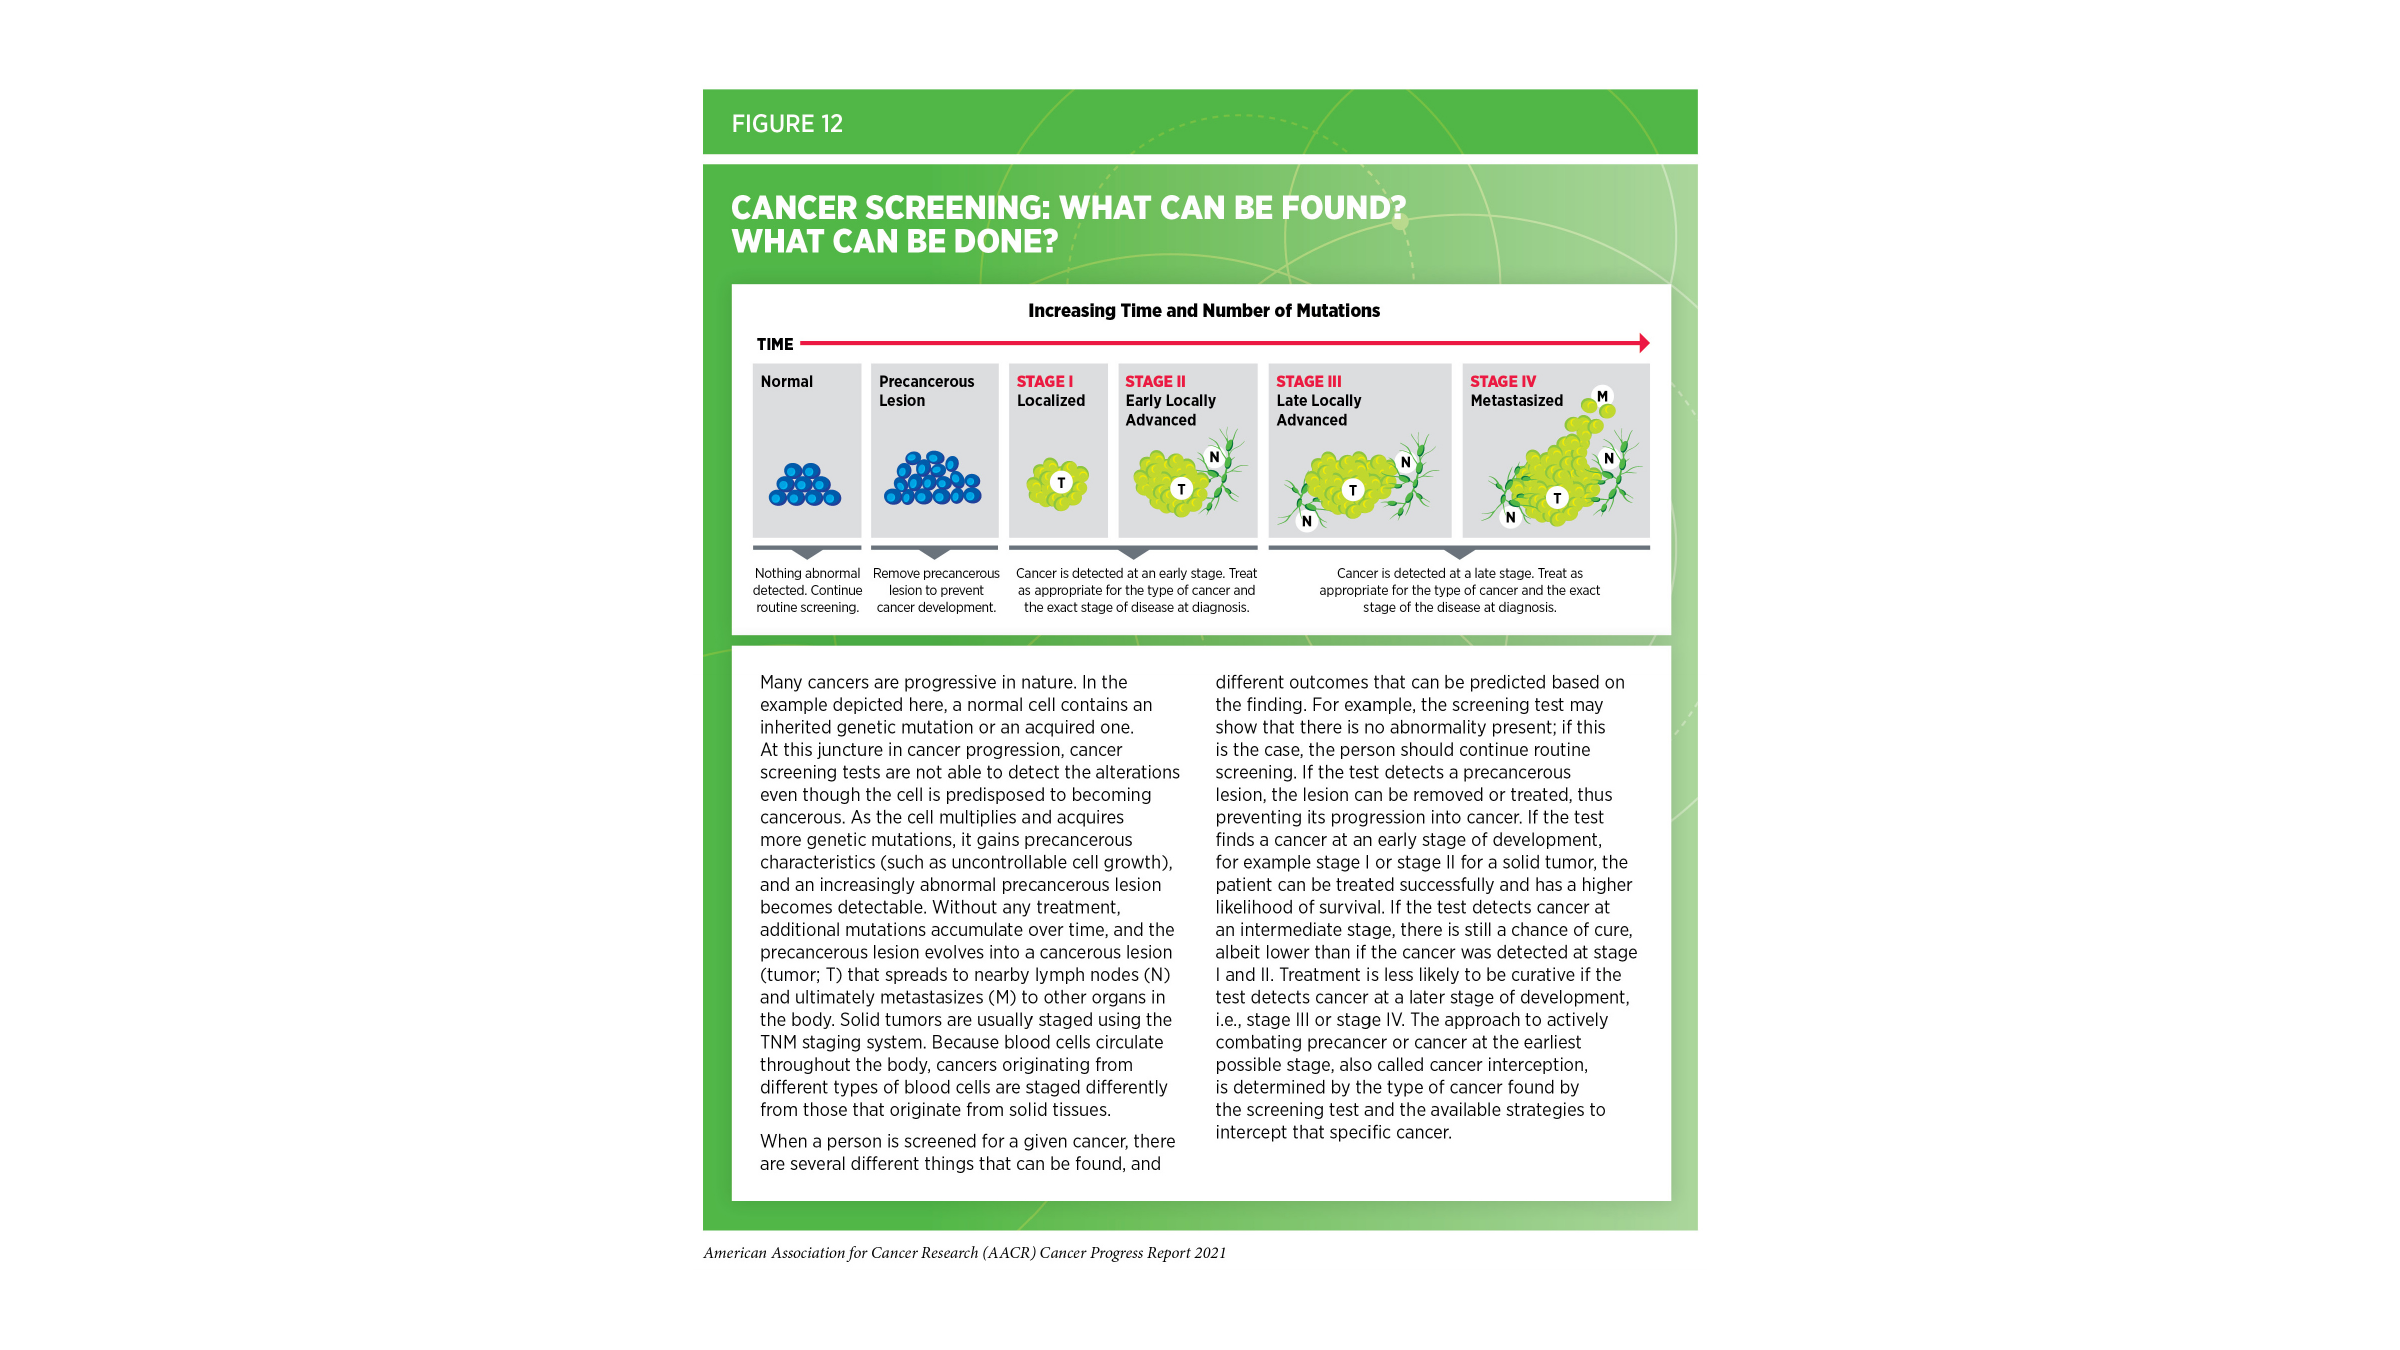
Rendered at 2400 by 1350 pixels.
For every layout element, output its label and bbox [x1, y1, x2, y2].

picture [693, 80, 1707, 1270]
